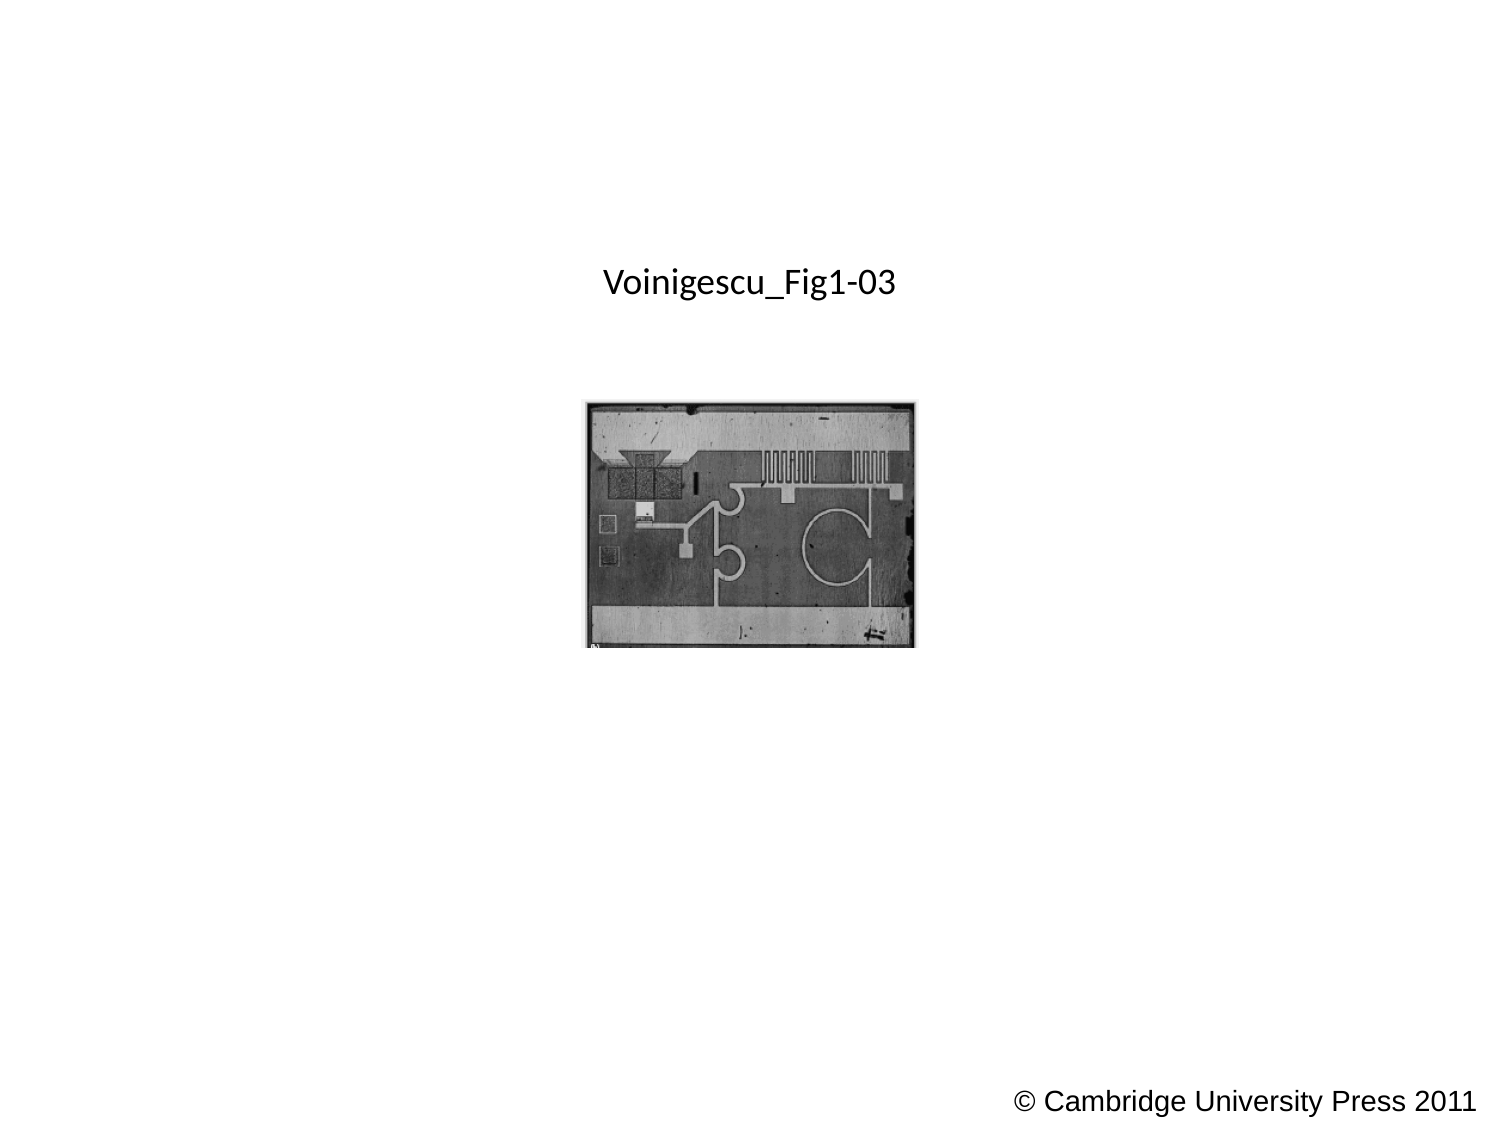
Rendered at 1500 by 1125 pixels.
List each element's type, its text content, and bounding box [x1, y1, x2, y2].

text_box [581, 249, 919, 649]
text_box © Cambridge University Press 2011 [907, 1074, 1493, 1125]
